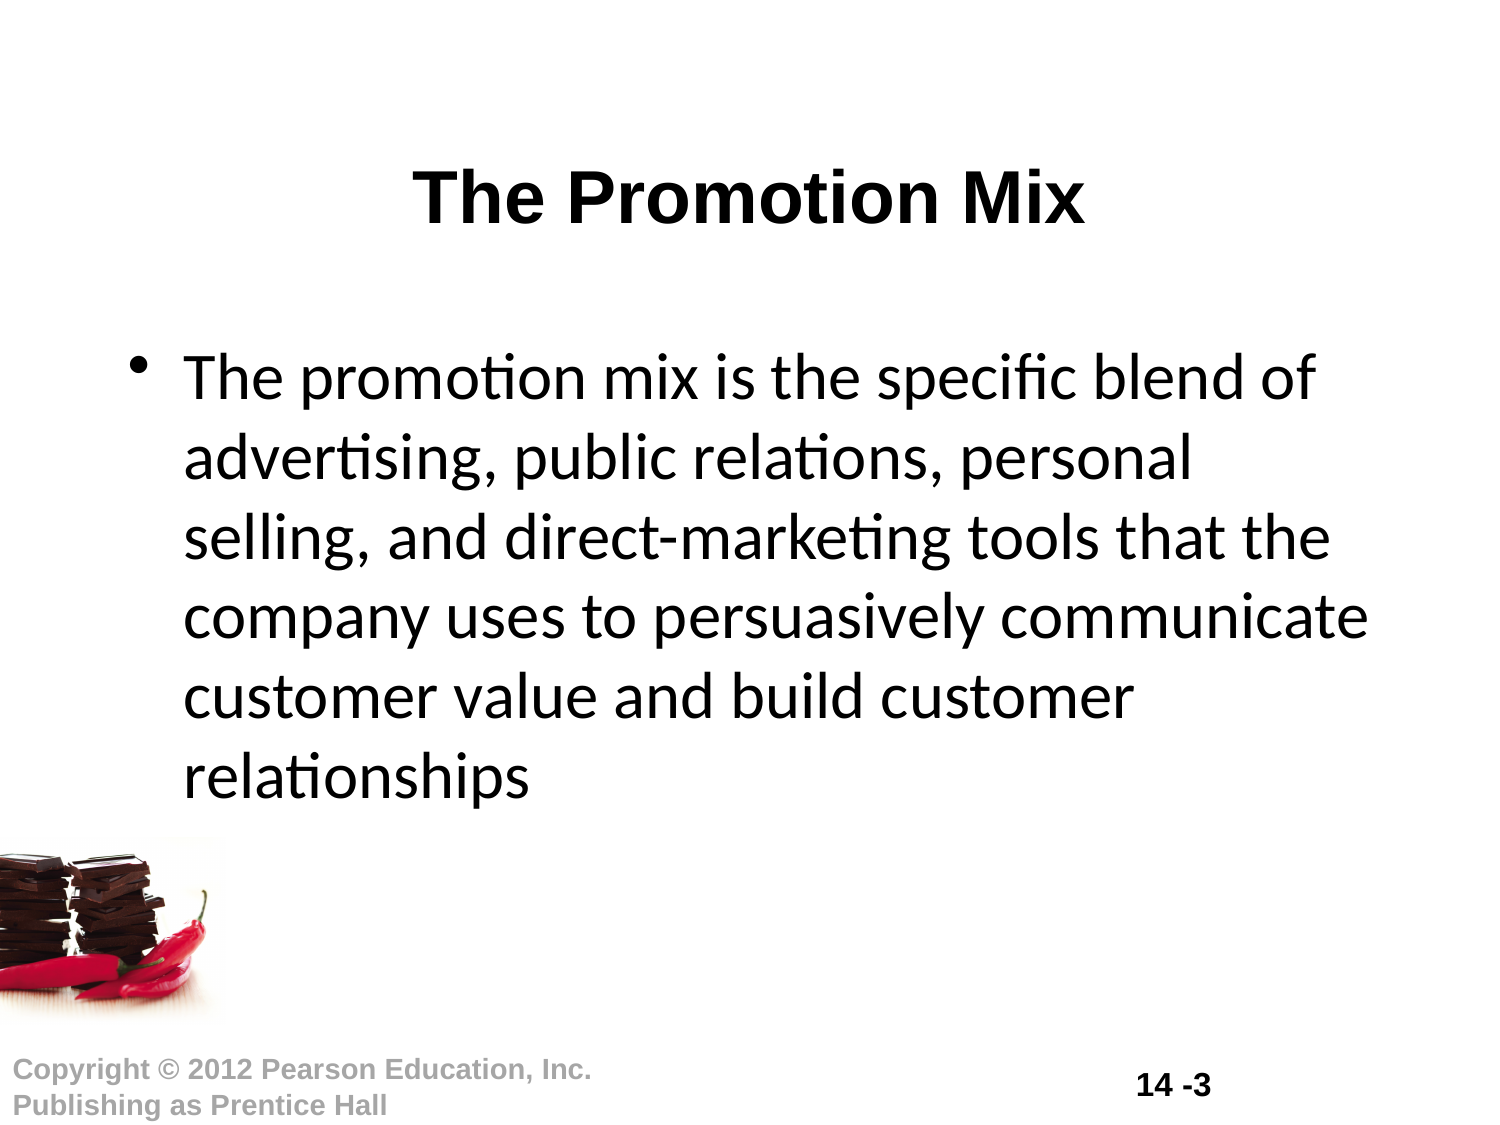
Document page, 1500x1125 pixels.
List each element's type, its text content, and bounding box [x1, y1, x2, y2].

list The promotion mix is the specific blend of advertising, public relations, personal selling, and direct-marketing tools that the company uses to persuasively communicate customer value and build customer relationships [112, 324, 1388, 1001]
picture [0, 837, 226, 1025]
title The Promotion Mix [112, 99, 1388, 288]
